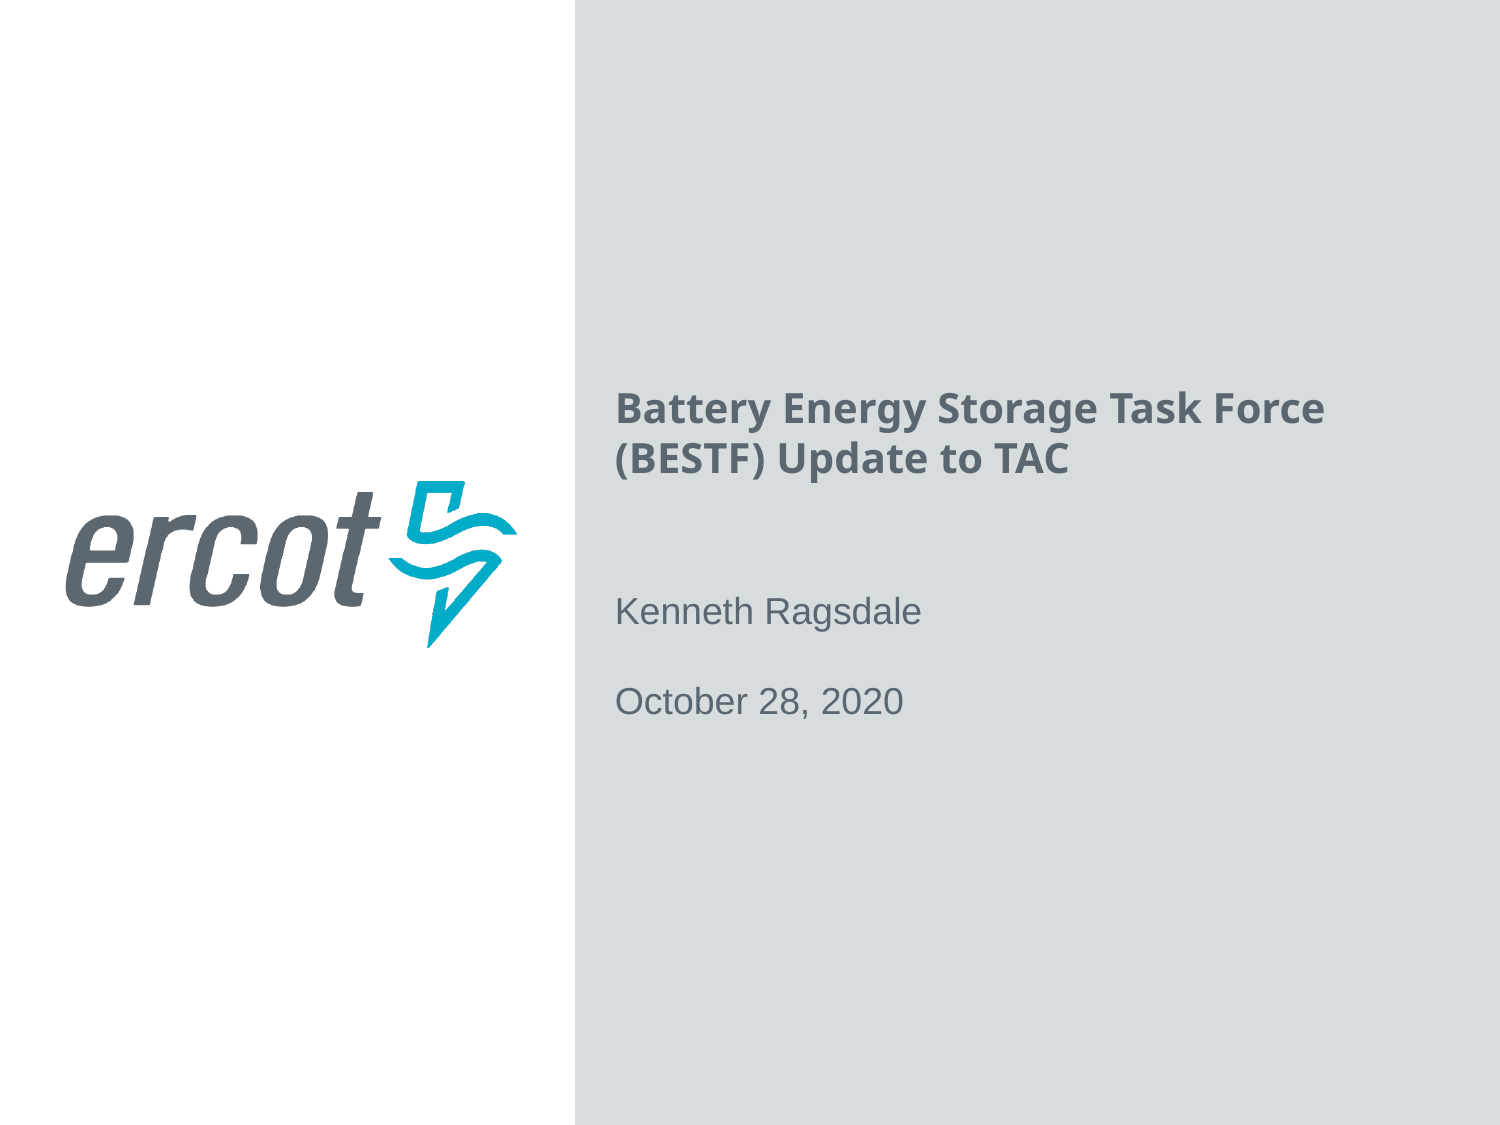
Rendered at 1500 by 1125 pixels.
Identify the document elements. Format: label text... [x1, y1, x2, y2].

picture [56, 471, 525, 654]
text_box Battery Energy Storage Task Force (BESTF) Update to TAC Kenneth Ragsdale October 28, 2020 [599, 374, 1413, 730]
